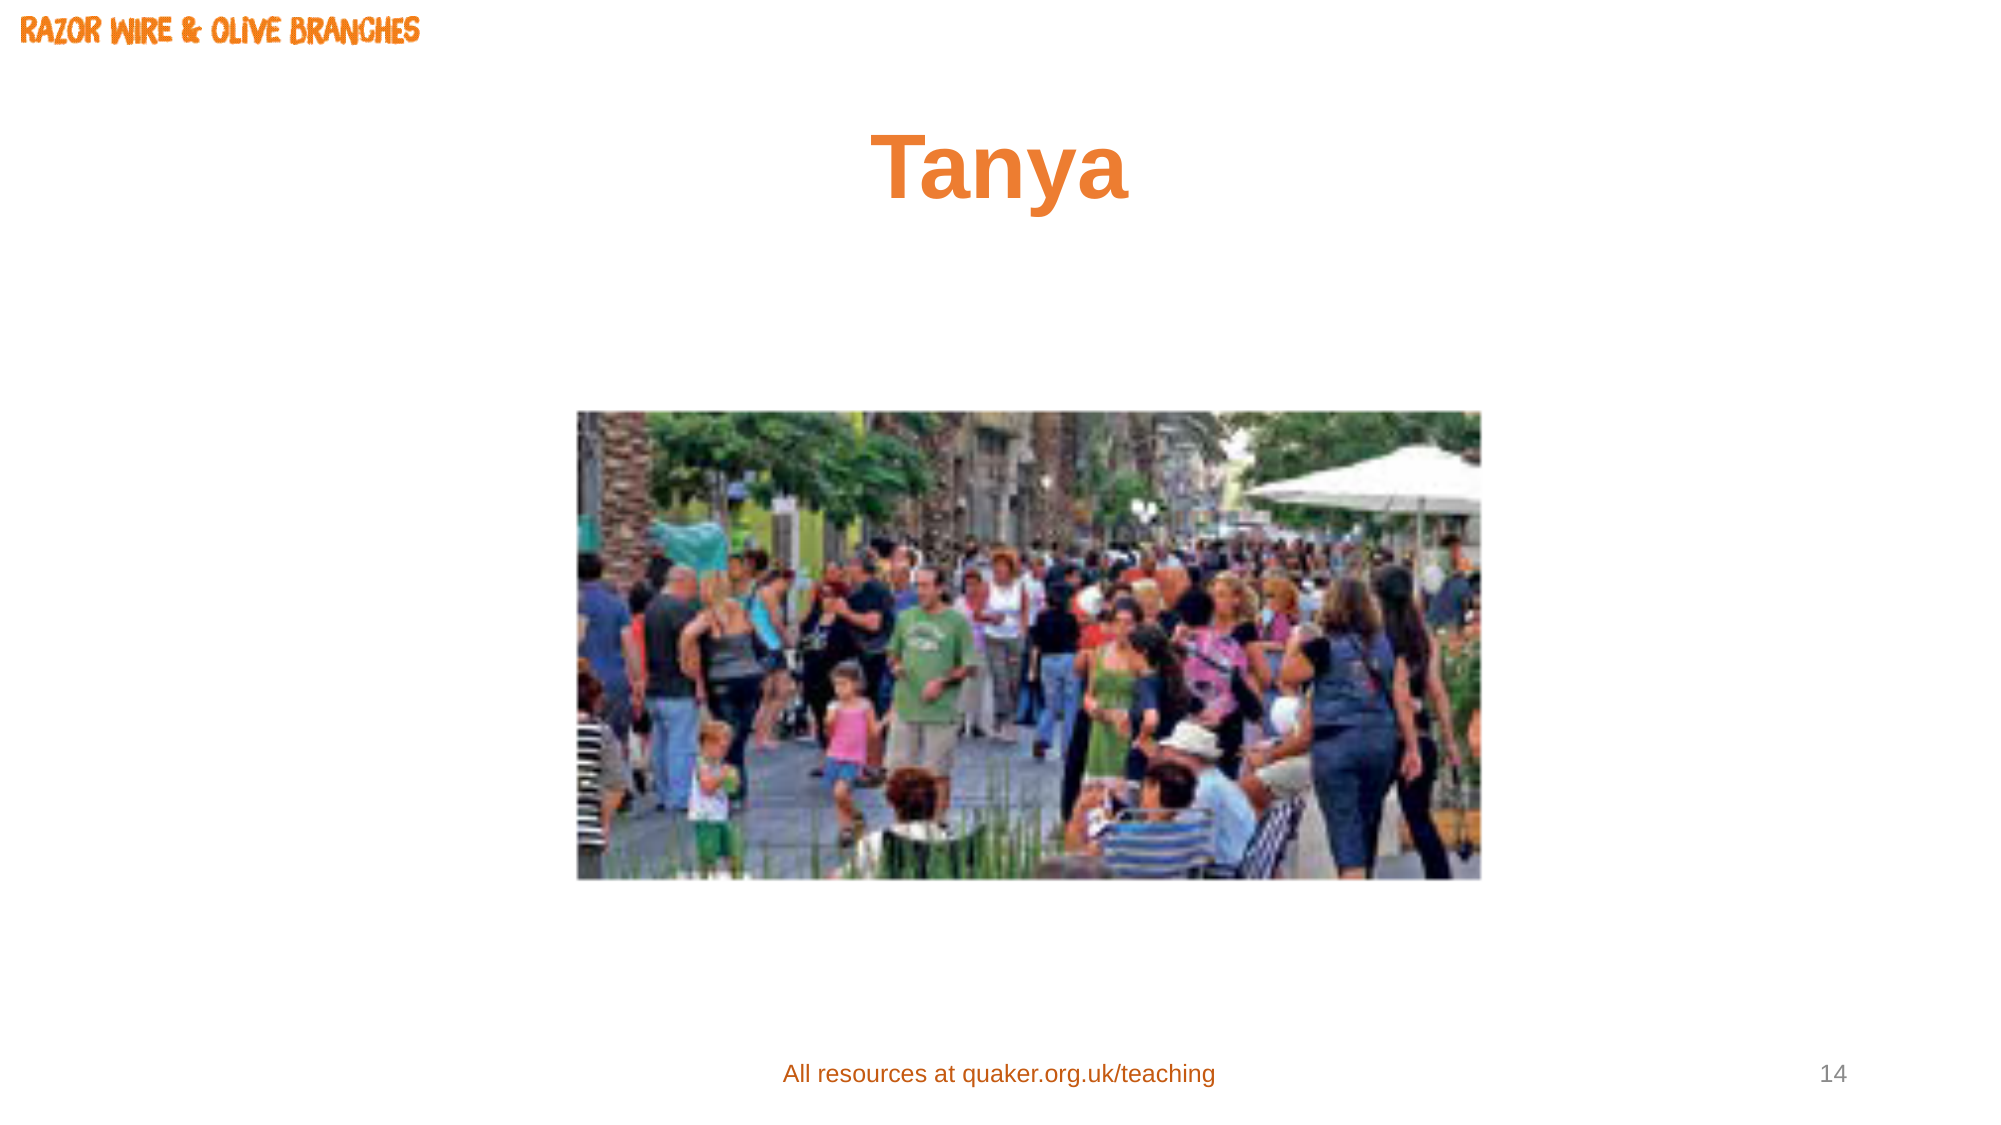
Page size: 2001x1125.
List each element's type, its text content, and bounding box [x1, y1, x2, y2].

title Tanya [137, 59, 1863, 278]
slide_number 14 [1412, 1042, 1863, 1103]
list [567, 409, 1498, 893]
footer All resources at quaker.org.uk/teaching [662, 1042, 1338, 1103]
